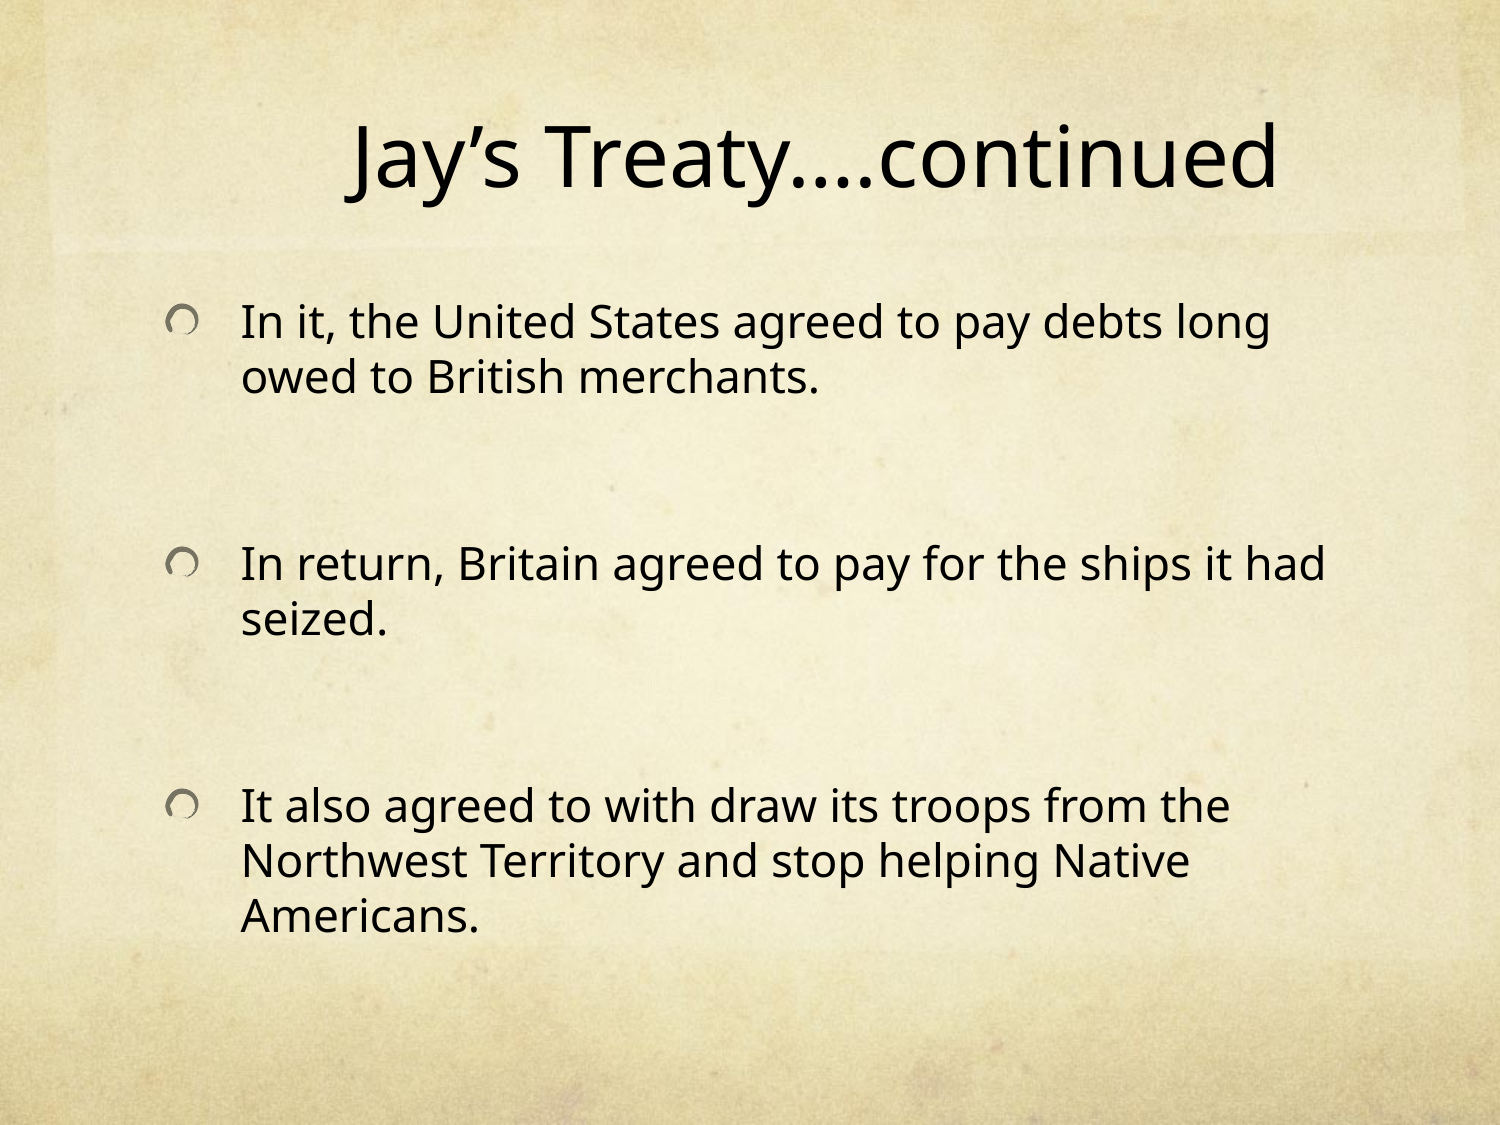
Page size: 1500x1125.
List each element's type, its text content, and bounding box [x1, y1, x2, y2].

list In it, the United States agreed to pay debts long owed to British merchants. In return, Britain agreed to pay for the ships it had seized. It also agreed to with draw its troops from the Northwest Territory and stop helping Native Americans. [150, 284, 1350, 950]
picture [0, 0, 1500, 1125]
title Jay’s Treaty….continued [150, 82, 1350, 225]
